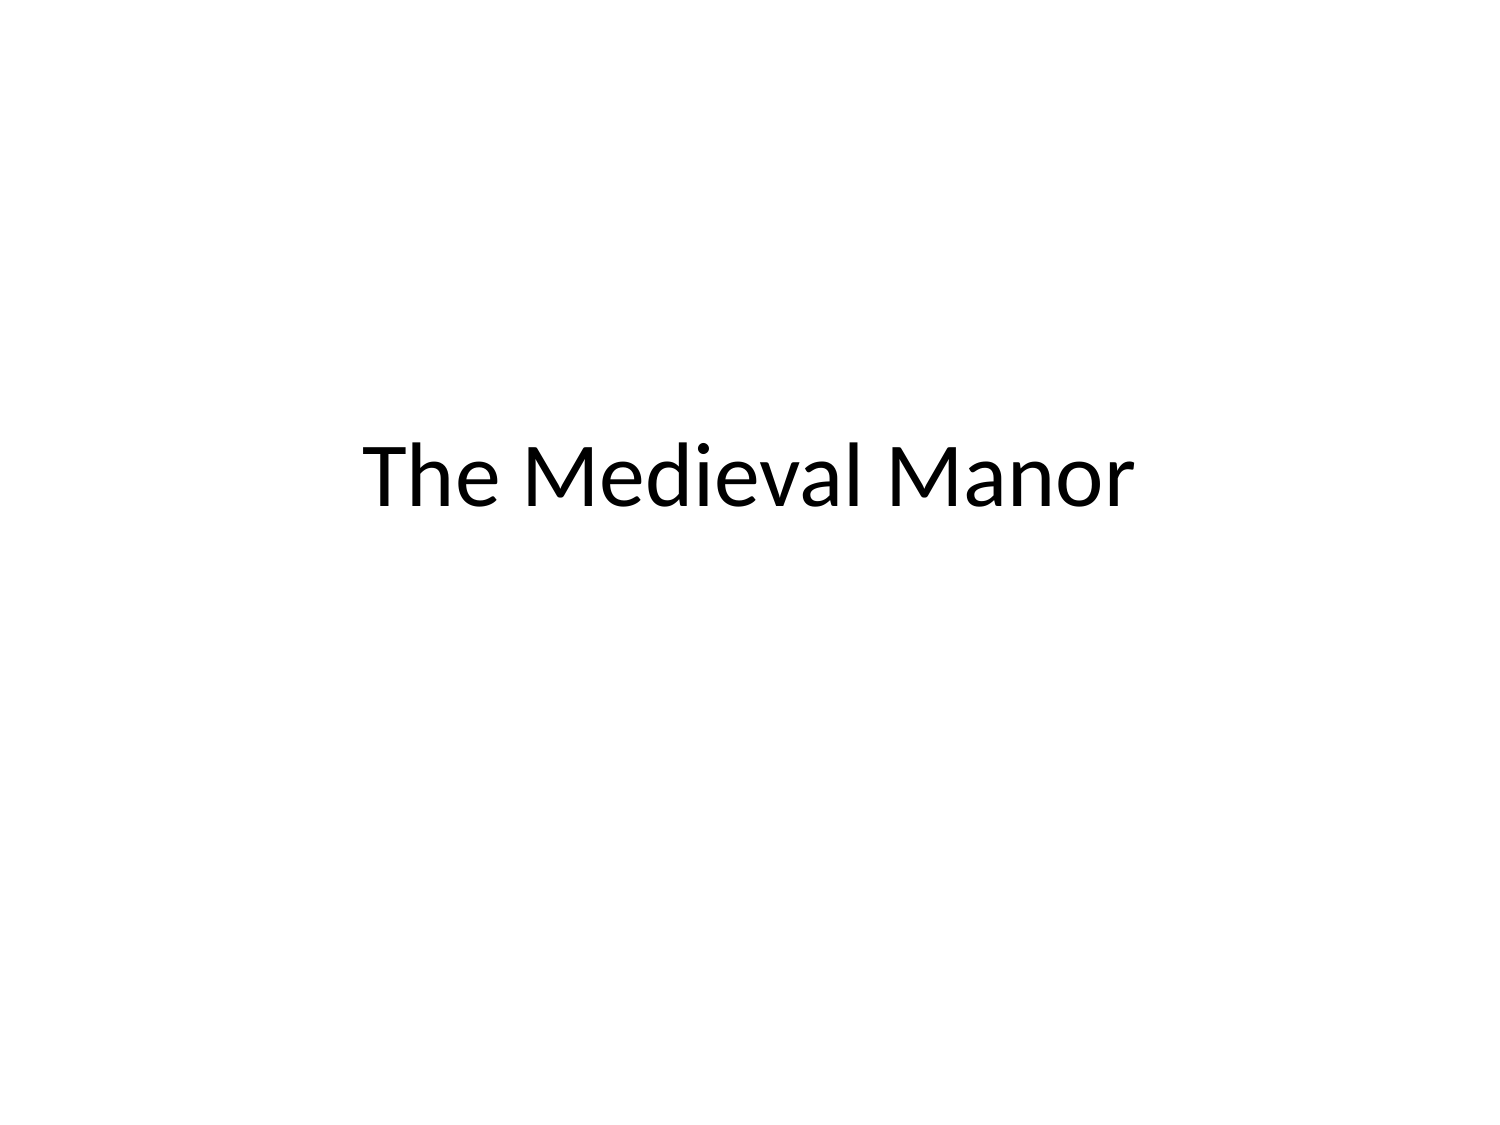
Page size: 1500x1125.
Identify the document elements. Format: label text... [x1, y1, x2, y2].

title The Medieval Manor [112, 349, 1388, 591]
